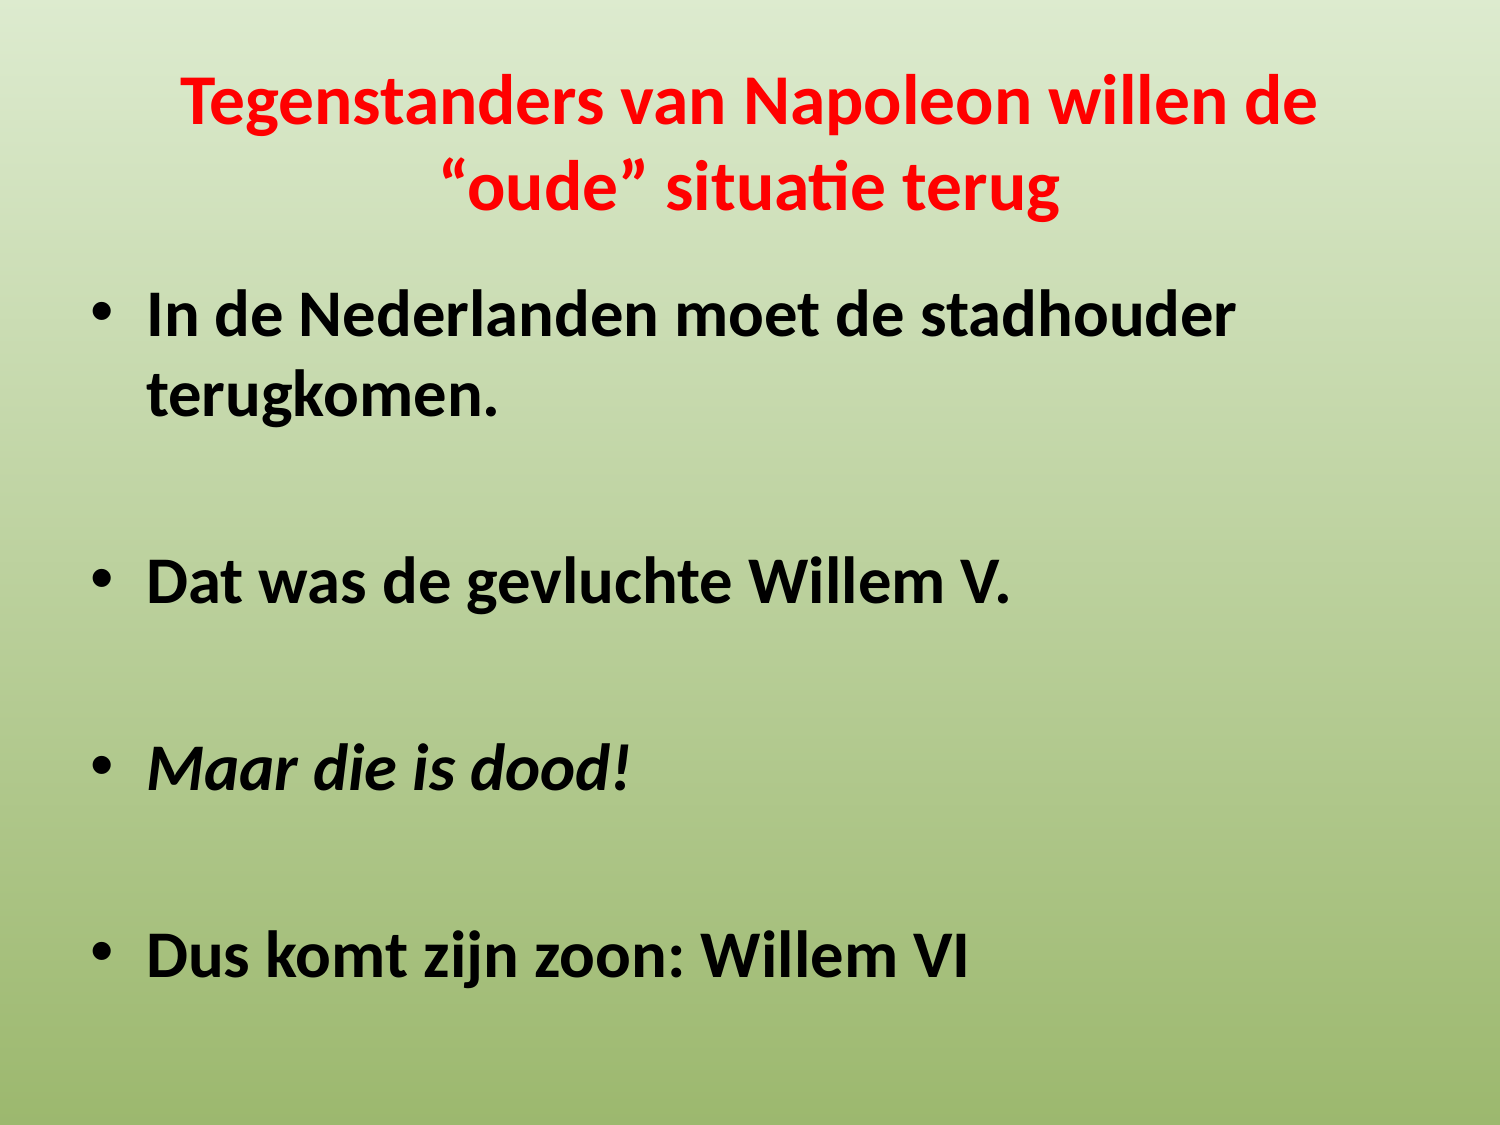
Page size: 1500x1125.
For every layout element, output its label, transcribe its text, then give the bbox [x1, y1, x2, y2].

title Tegenstanders van Napoleon willen de “oude” situatie terug [75, 45, 1425, 233]
list In de Nederlanden moet de stadhouder terugkomen. Dat was de gevluchte Willem V. Maar die is dood! Dus komt zijn zoon: Willem VI [75, 262, 1425, 1005]
